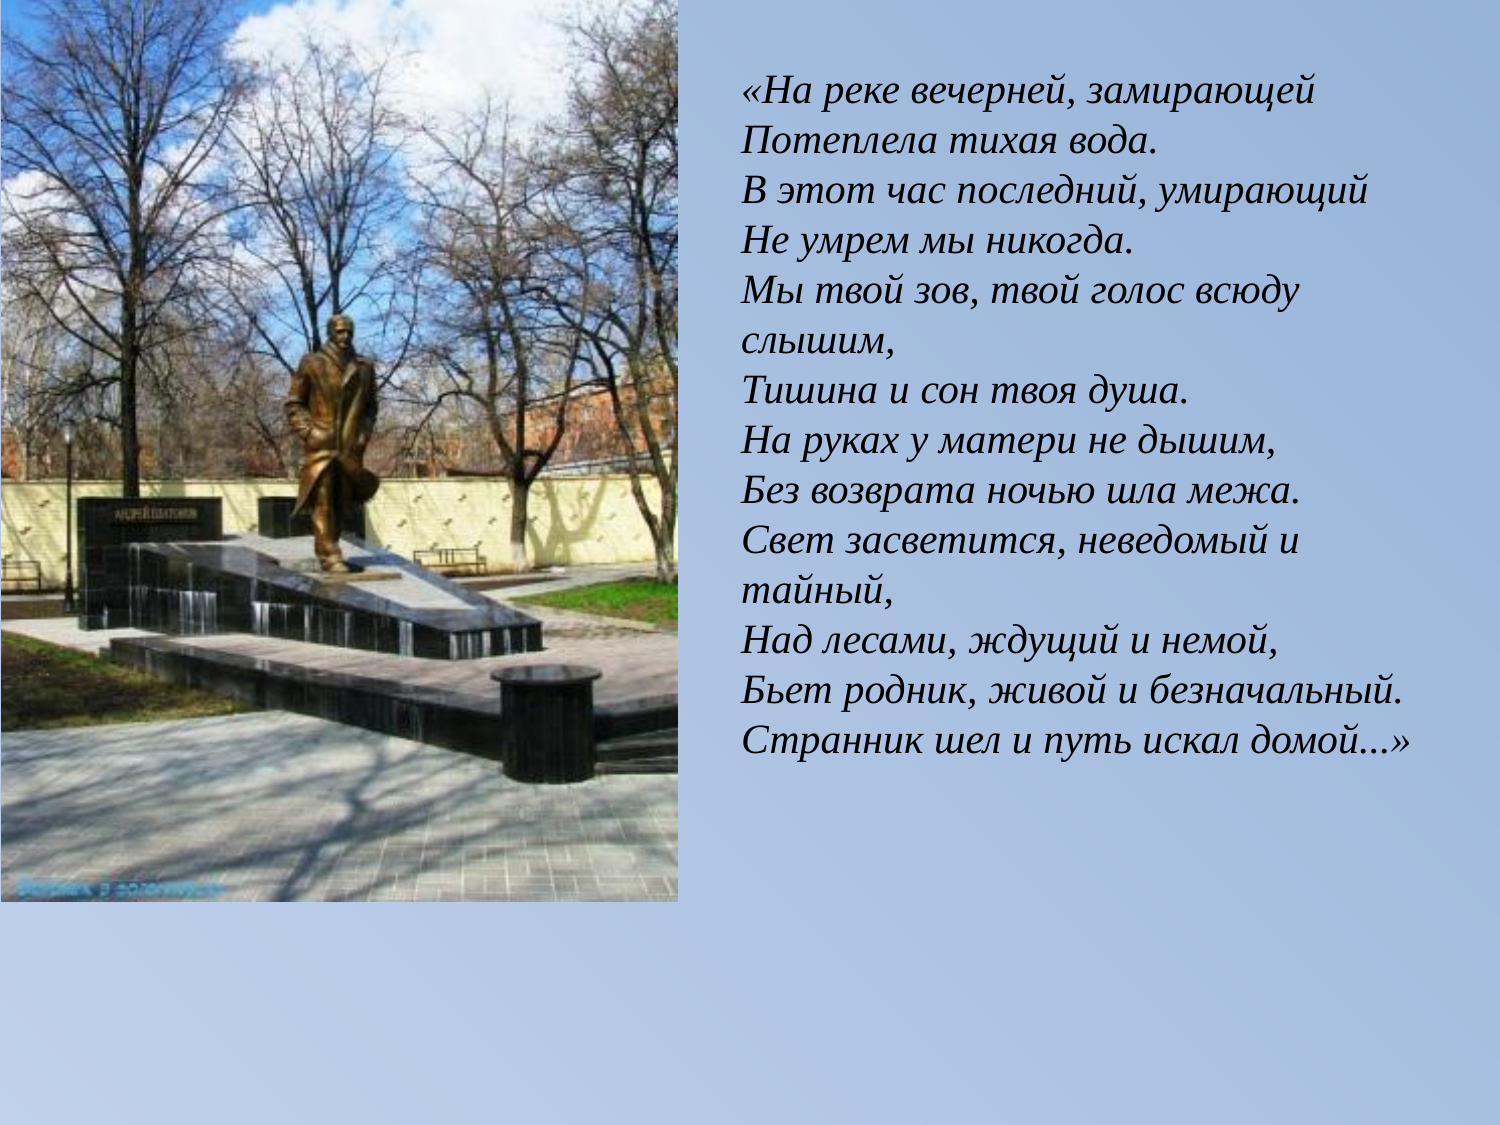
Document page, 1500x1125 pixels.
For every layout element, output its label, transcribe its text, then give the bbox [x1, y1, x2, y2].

text_box «На реке вечерней, замирающей Потеплела тихая вода. В этот час последний, умирающий Не умрем мы никогда. Мы твой зов, твой голос всюду слышим, Тишина и сон твоя душа. На руках у матери не дышим, Без возврата ночью шла межа. Свет засветится, неведомый и тайный, Над лесами, ждущий и немой, Бьет родник, живой и безначальный. Странник шел и путь искал домой...» [726, 54, 1477, 770]
picture [1, 0, 678, 902]
